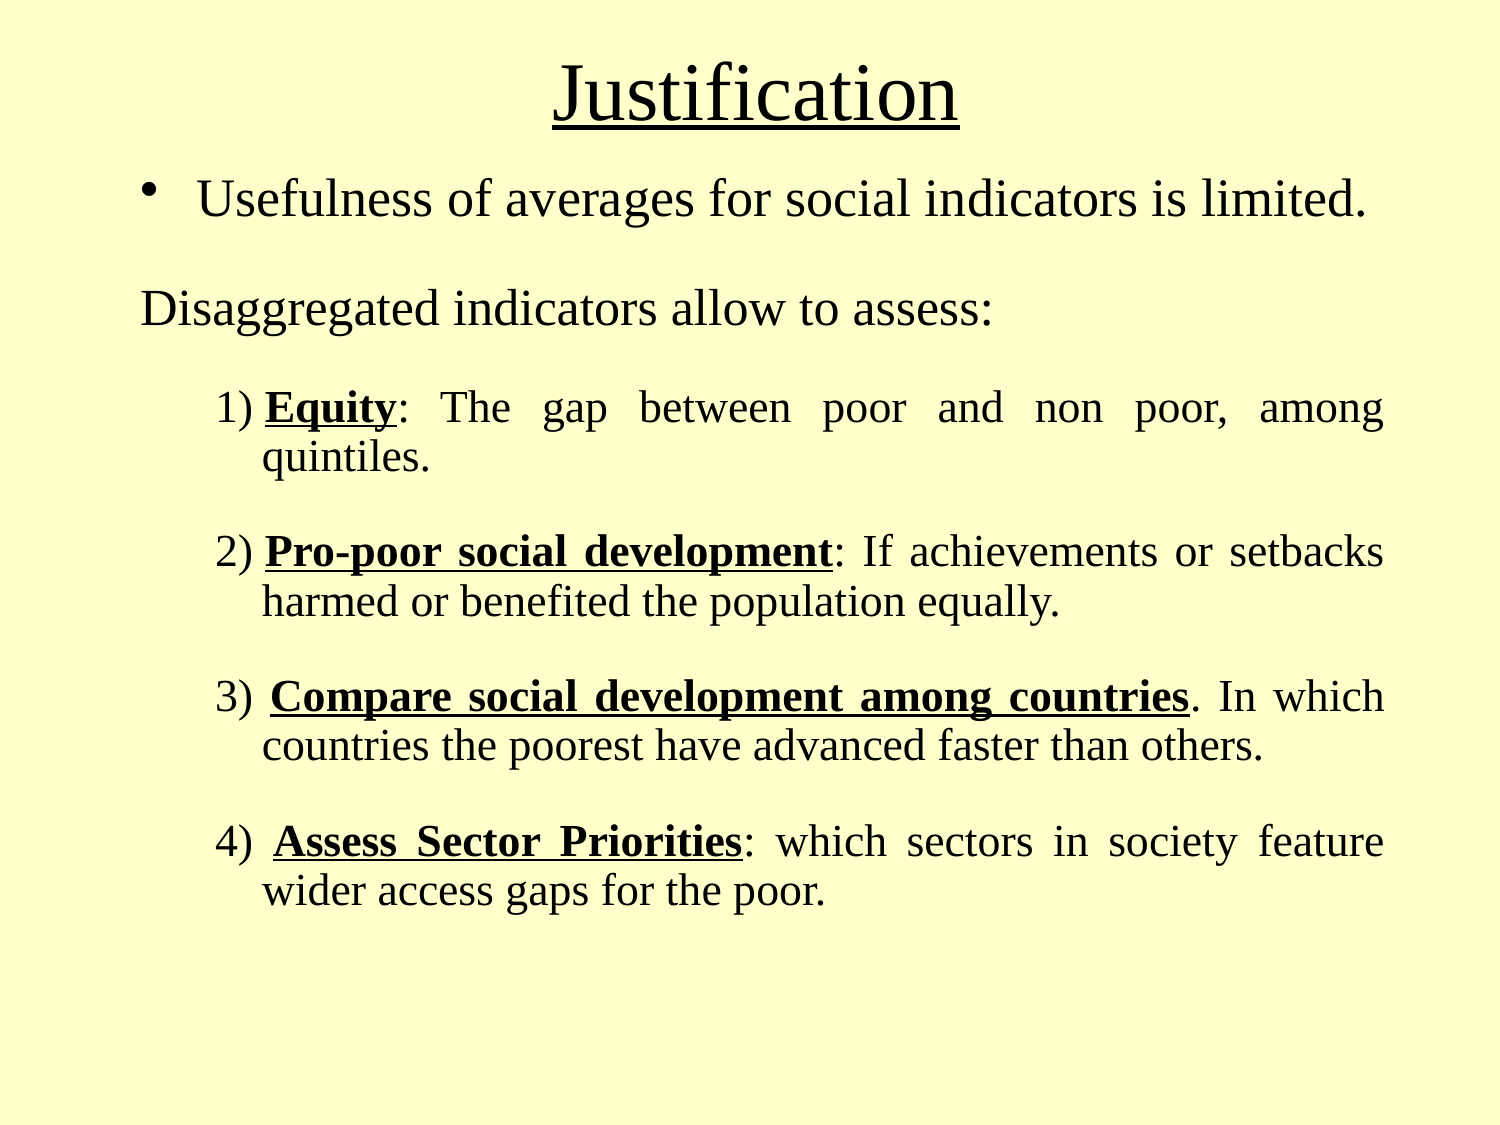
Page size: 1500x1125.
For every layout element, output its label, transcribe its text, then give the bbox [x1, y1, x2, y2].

title Justification [137, 37, 1376, 138]
list Usefulness of averages for social indicators is limited. Disaggregated indicators allow to assess: 1) Equity: The gap between poor and non poor, among quintiles. 2) Pro-poor social development: If achievements or setbacks harmed or benefited the population equally. 3) Compare social development among countries. In which countries the poorest have advanced faster than others. 4) Assess Sector Priorities: which sectors in society feature wider access gaps for the poor. [124, 162, 1401, 1013]
